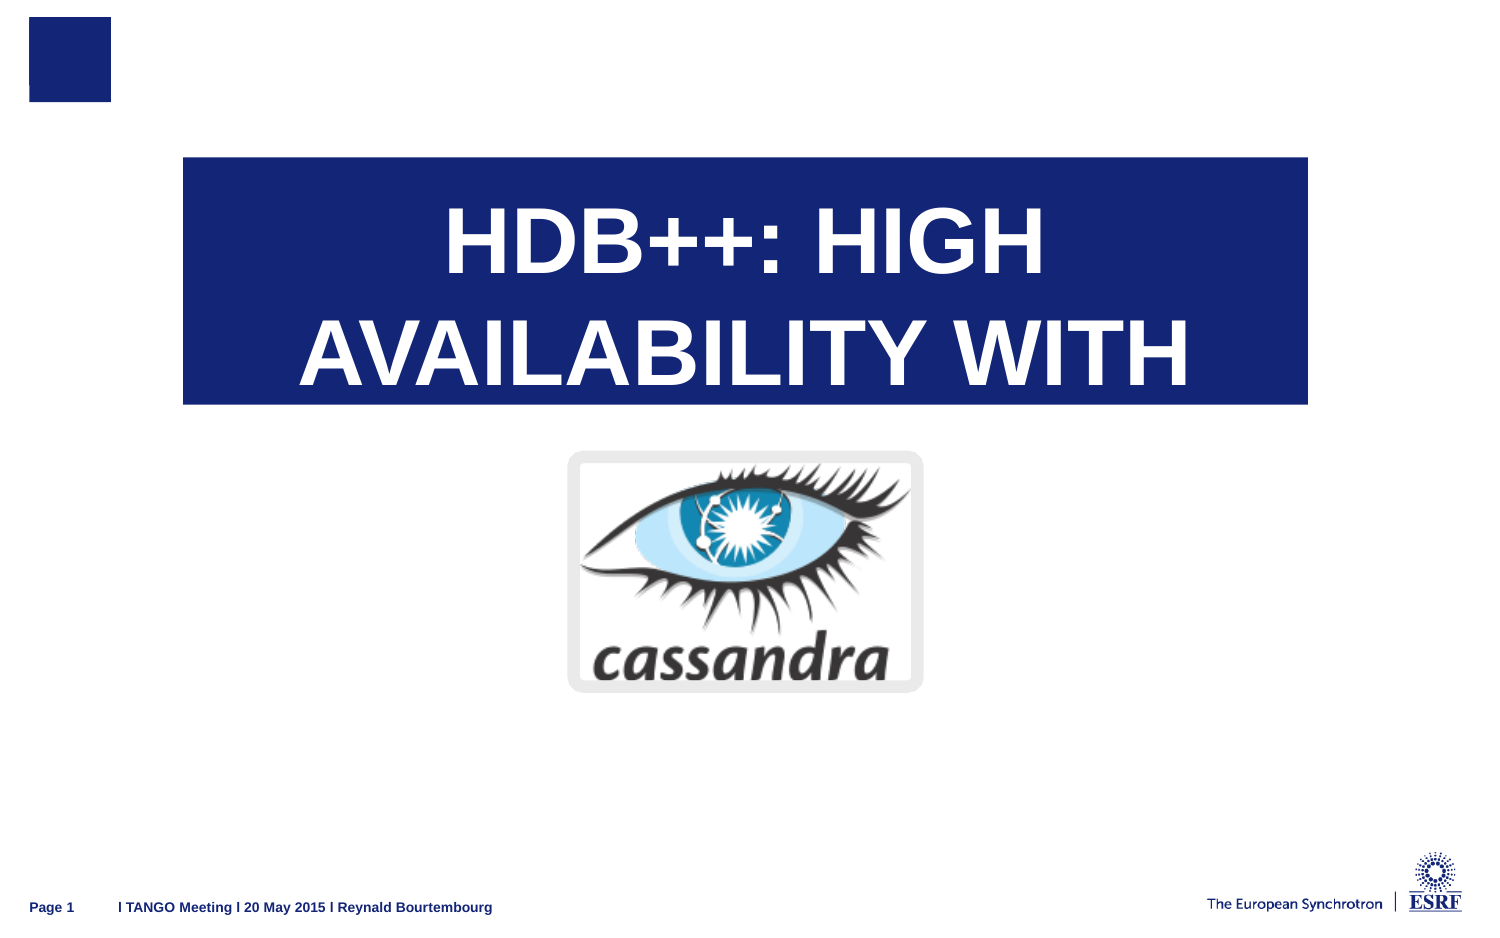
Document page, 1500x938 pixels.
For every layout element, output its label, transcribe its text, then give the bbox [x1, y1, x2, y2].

picture [573, 456, 918, 687]
slide_number Page 1 [29, 886, 98, 916]
footer l TANGO Meeting l 20 May 2015 l Reynald Bourtembourg [118, 886, 1122, 916]
title HDB++: High Availability with [183, 157, 1308, 405]
picture [1175, 831, 1500, 938]
